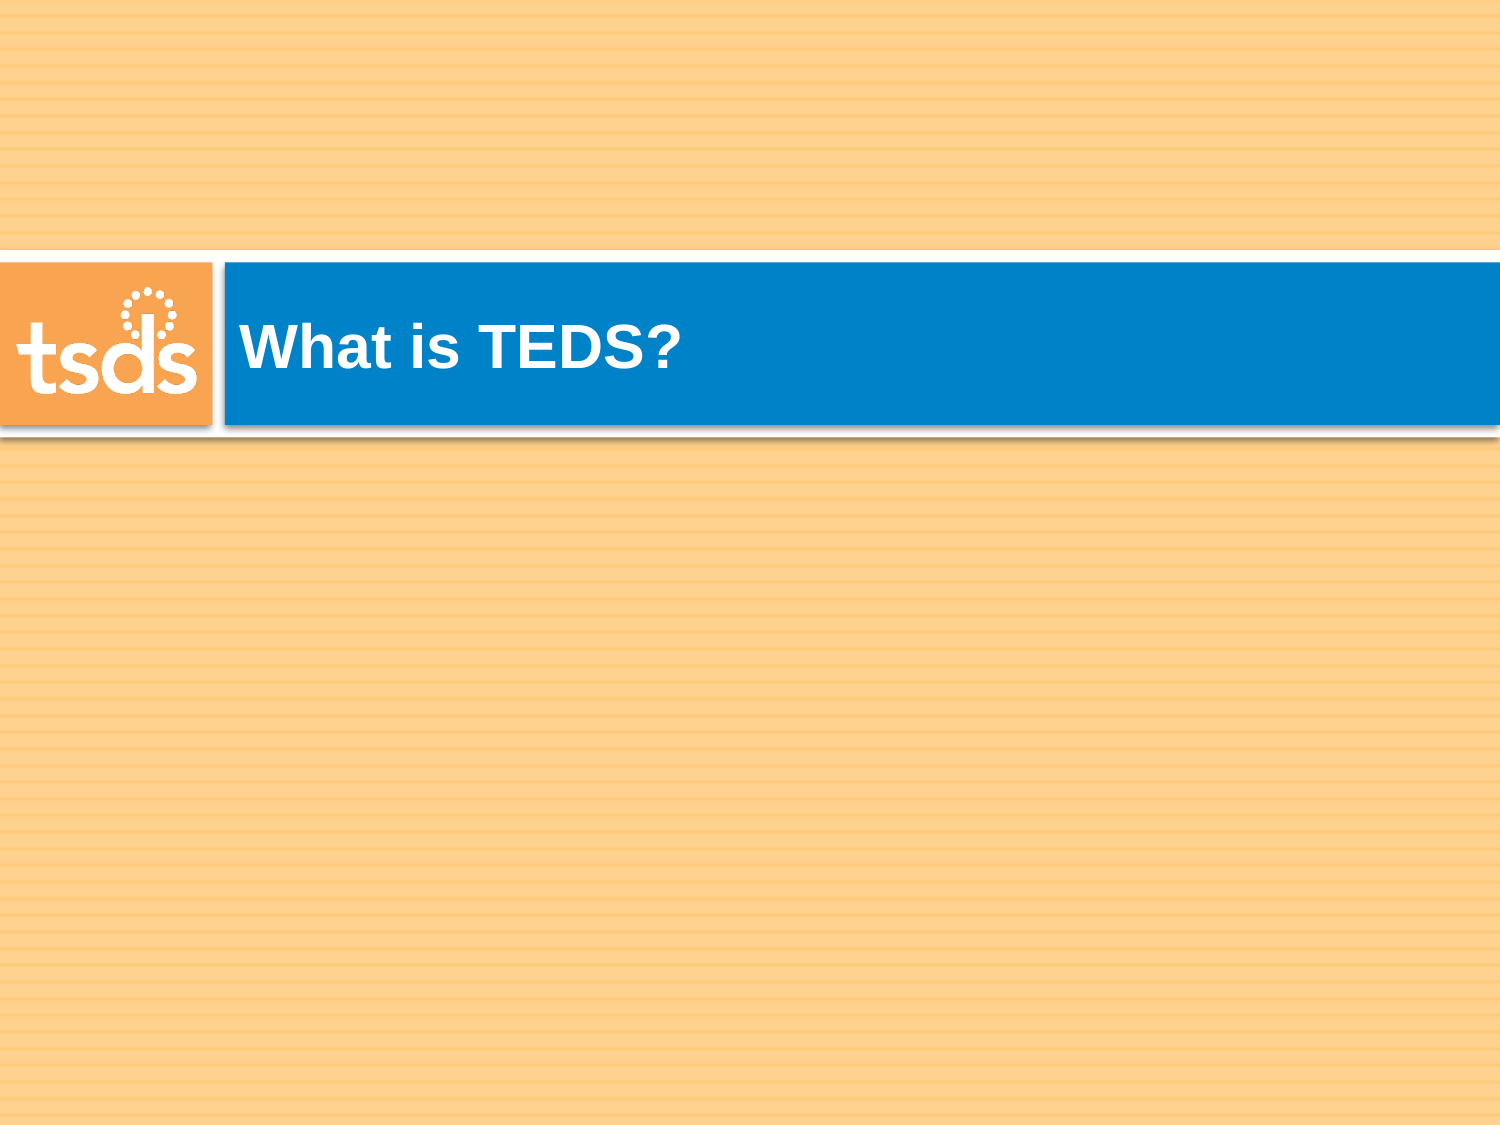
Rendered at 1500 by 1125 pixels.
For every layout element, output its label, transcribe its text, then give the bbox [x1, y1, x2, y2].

picture [16, 287, 197, 400]
title What is TEDS? [225, 262, 1475, 425]
